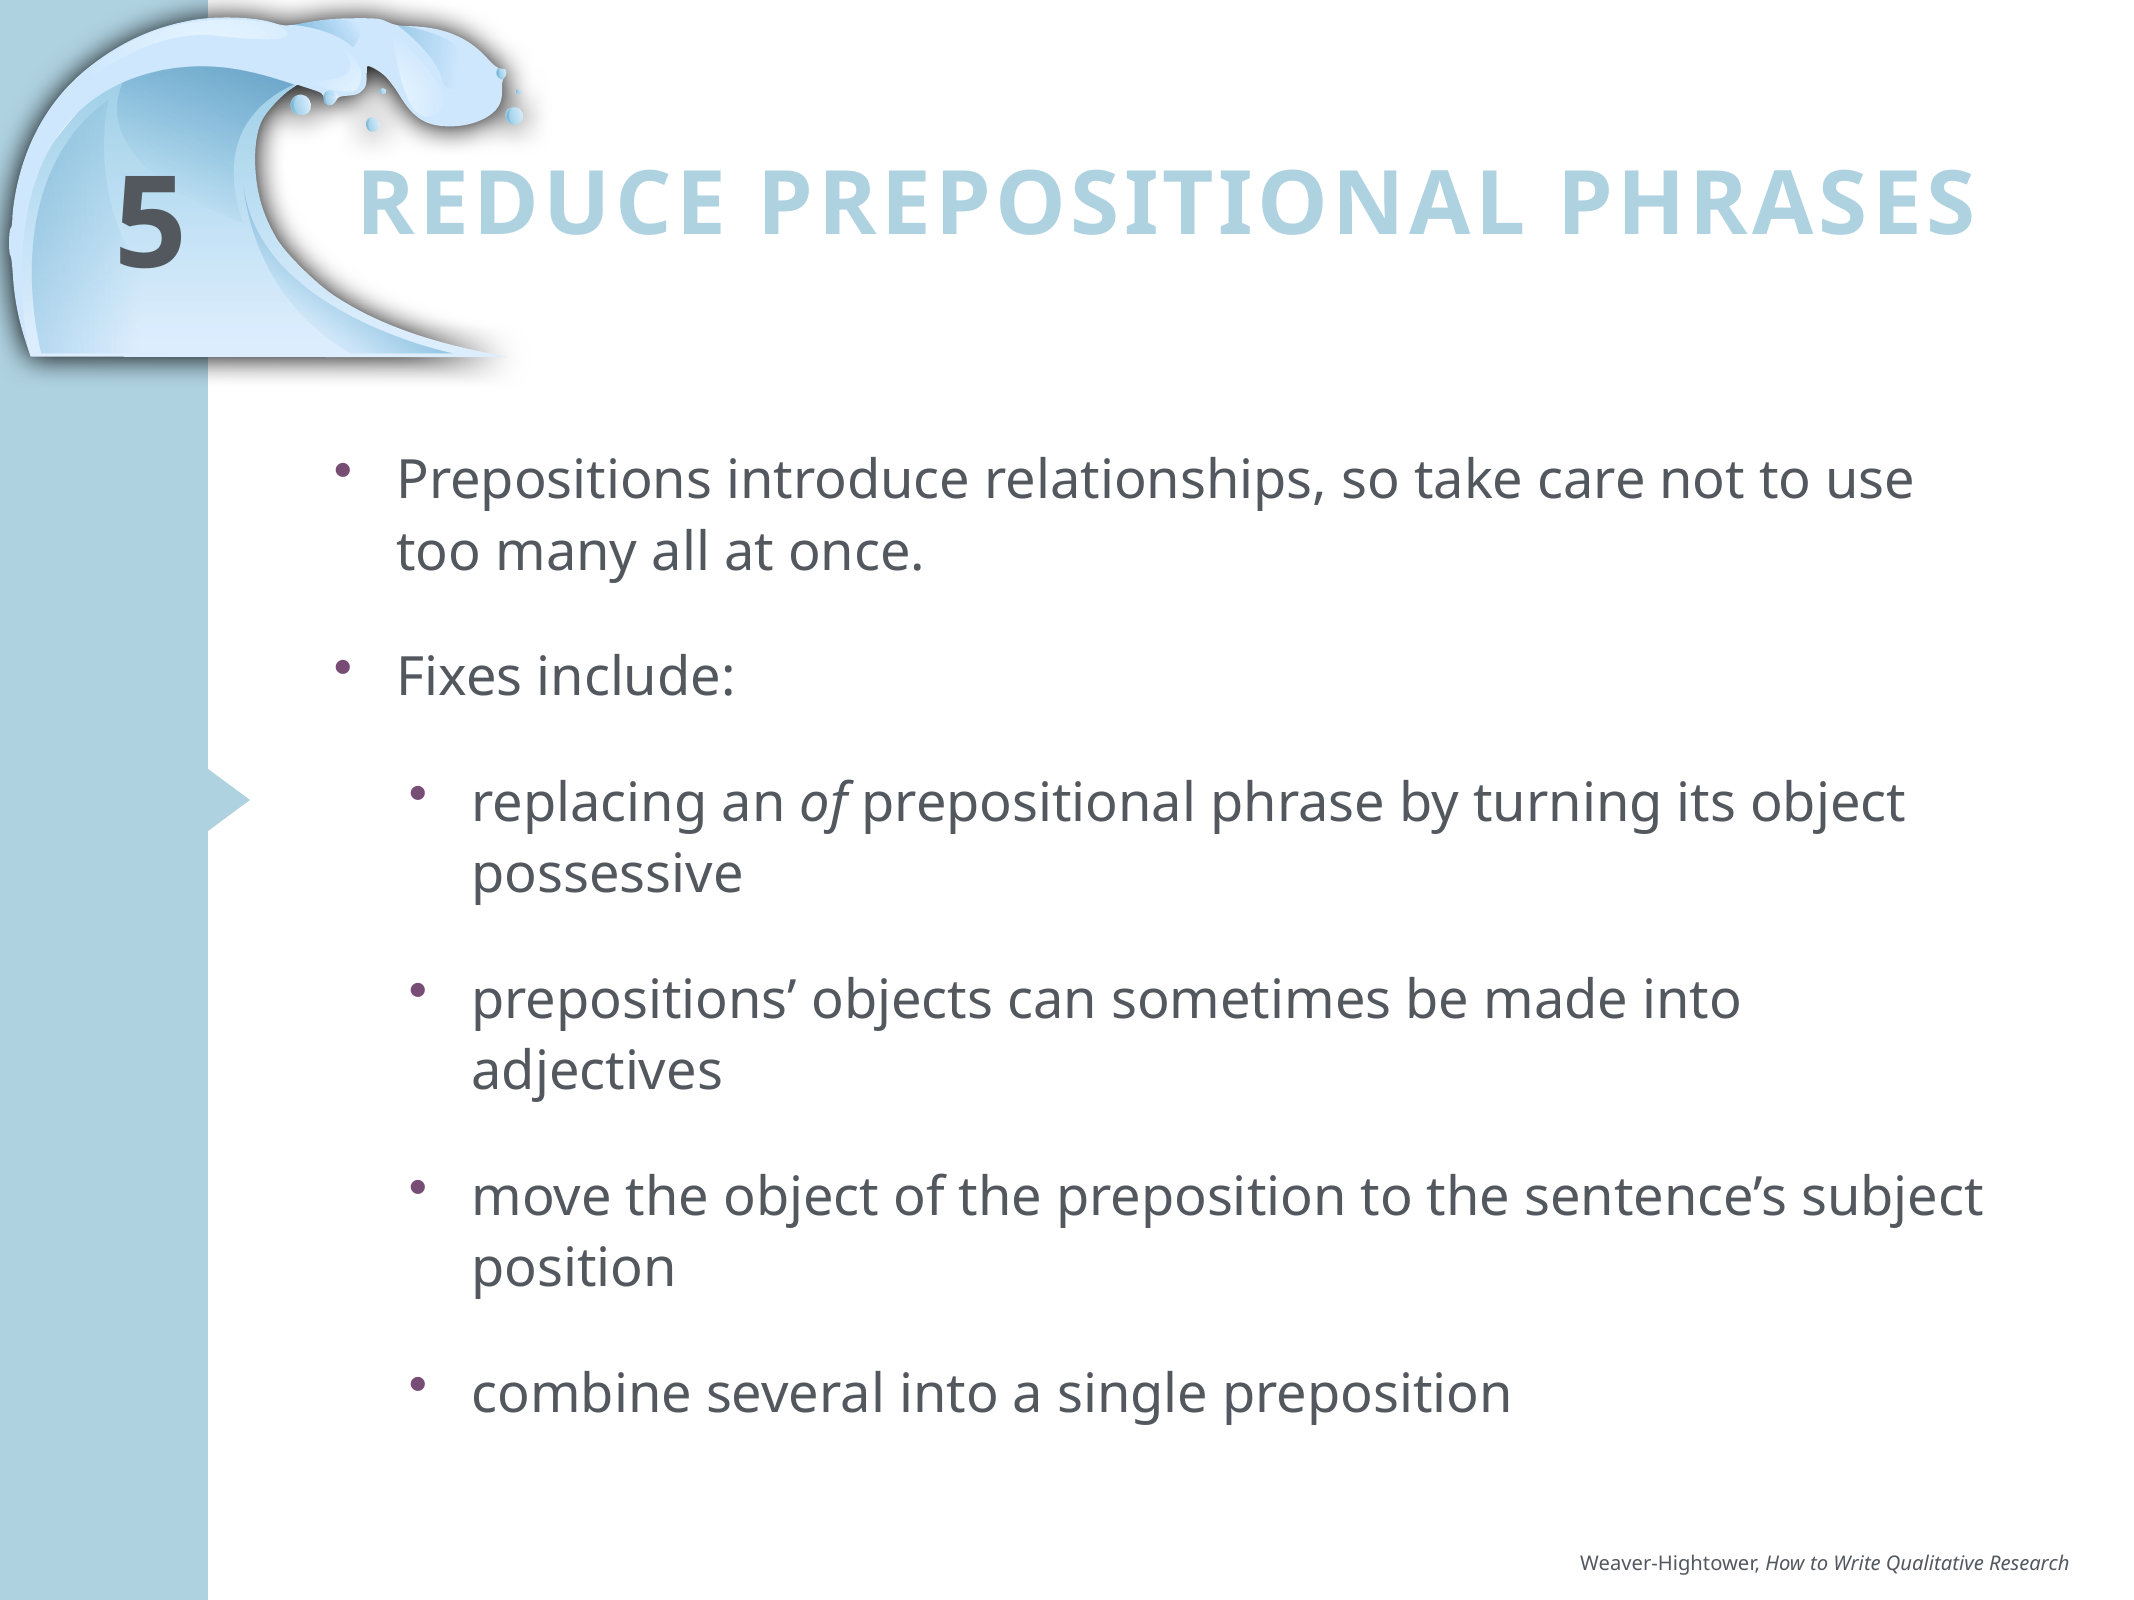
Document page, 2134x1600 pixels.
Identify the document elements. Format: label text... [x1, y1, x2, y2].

picture [8, 17, 524, 358]
title Reduce prepositional phrases [524, 103, 2002, 314]
list Prepositions introduce relationships, so take care not to use too many all at once. Fixes include: replacing an of prepositional phrase by turning its object possessive prepositions’ objects can sometimes be made into adjectives move the object of the preposition to the sentence’s subject position combine several into a single preposition [333, 437, 2002, 1493]
